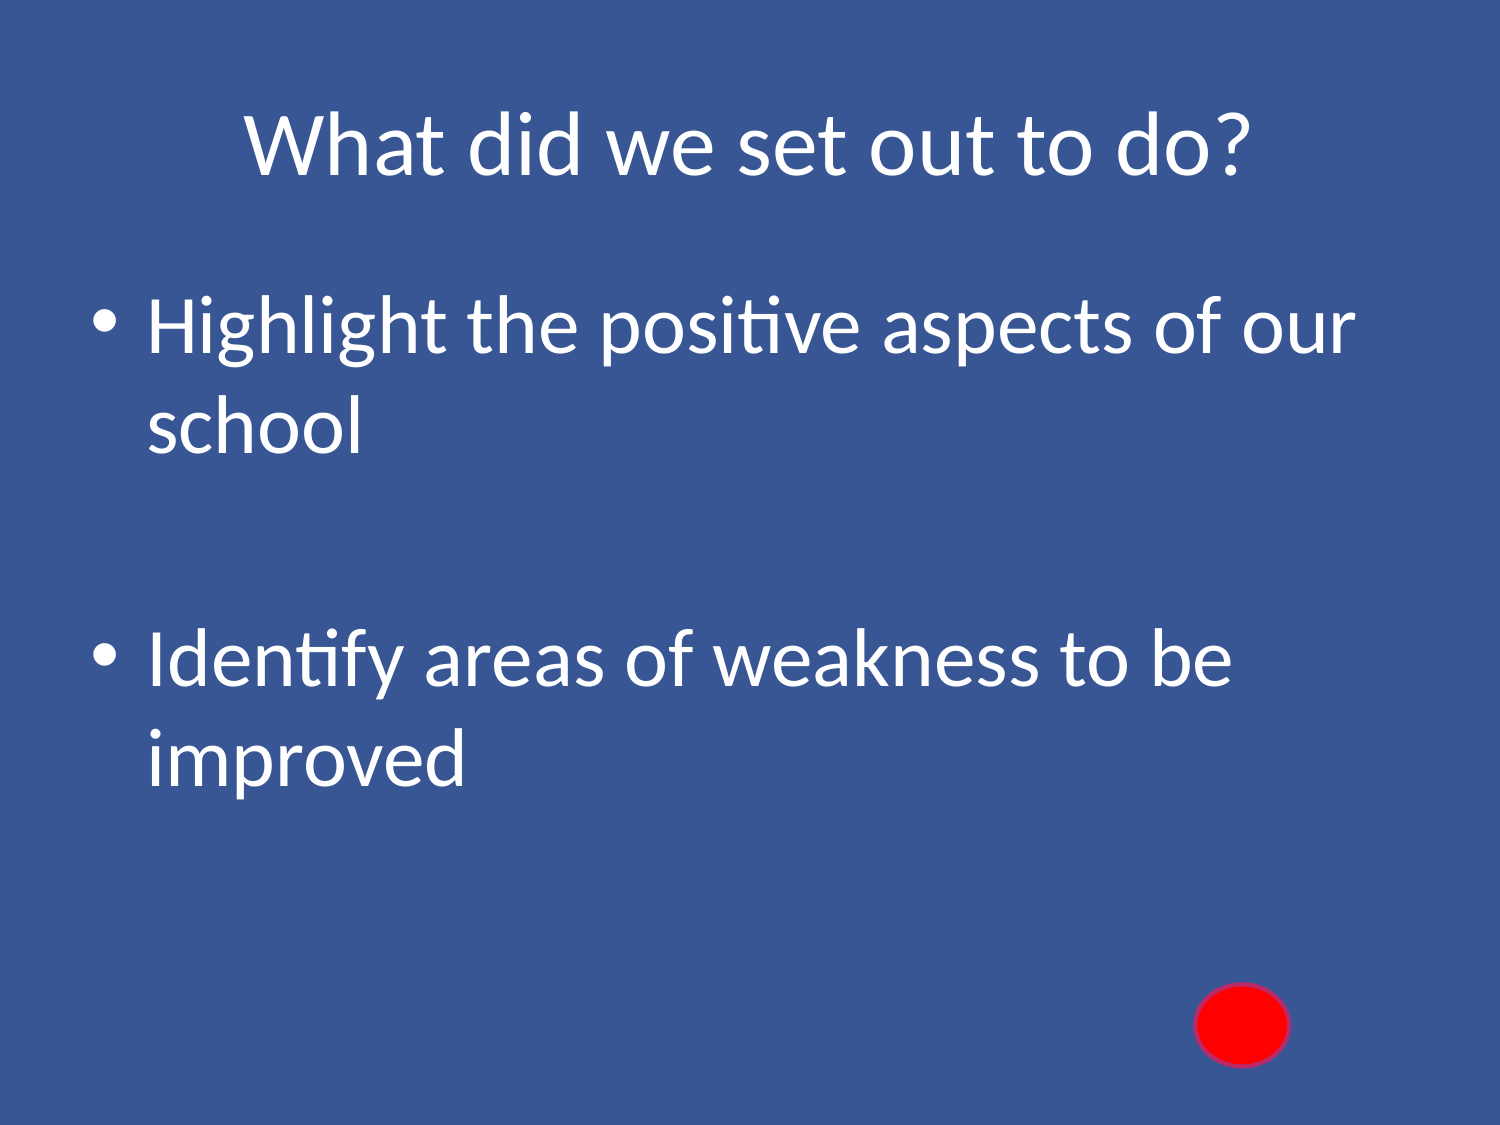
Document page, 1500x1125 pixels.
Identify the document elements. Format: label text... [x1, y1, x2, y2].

text_box [1193, 982, 1292, 1069]
list Highlight the positive aspects of our school Identify areas of weakness to be improved [74, 262, 1426, 1006]
title What did we set out to do? [74, 44, 1426, 233]
